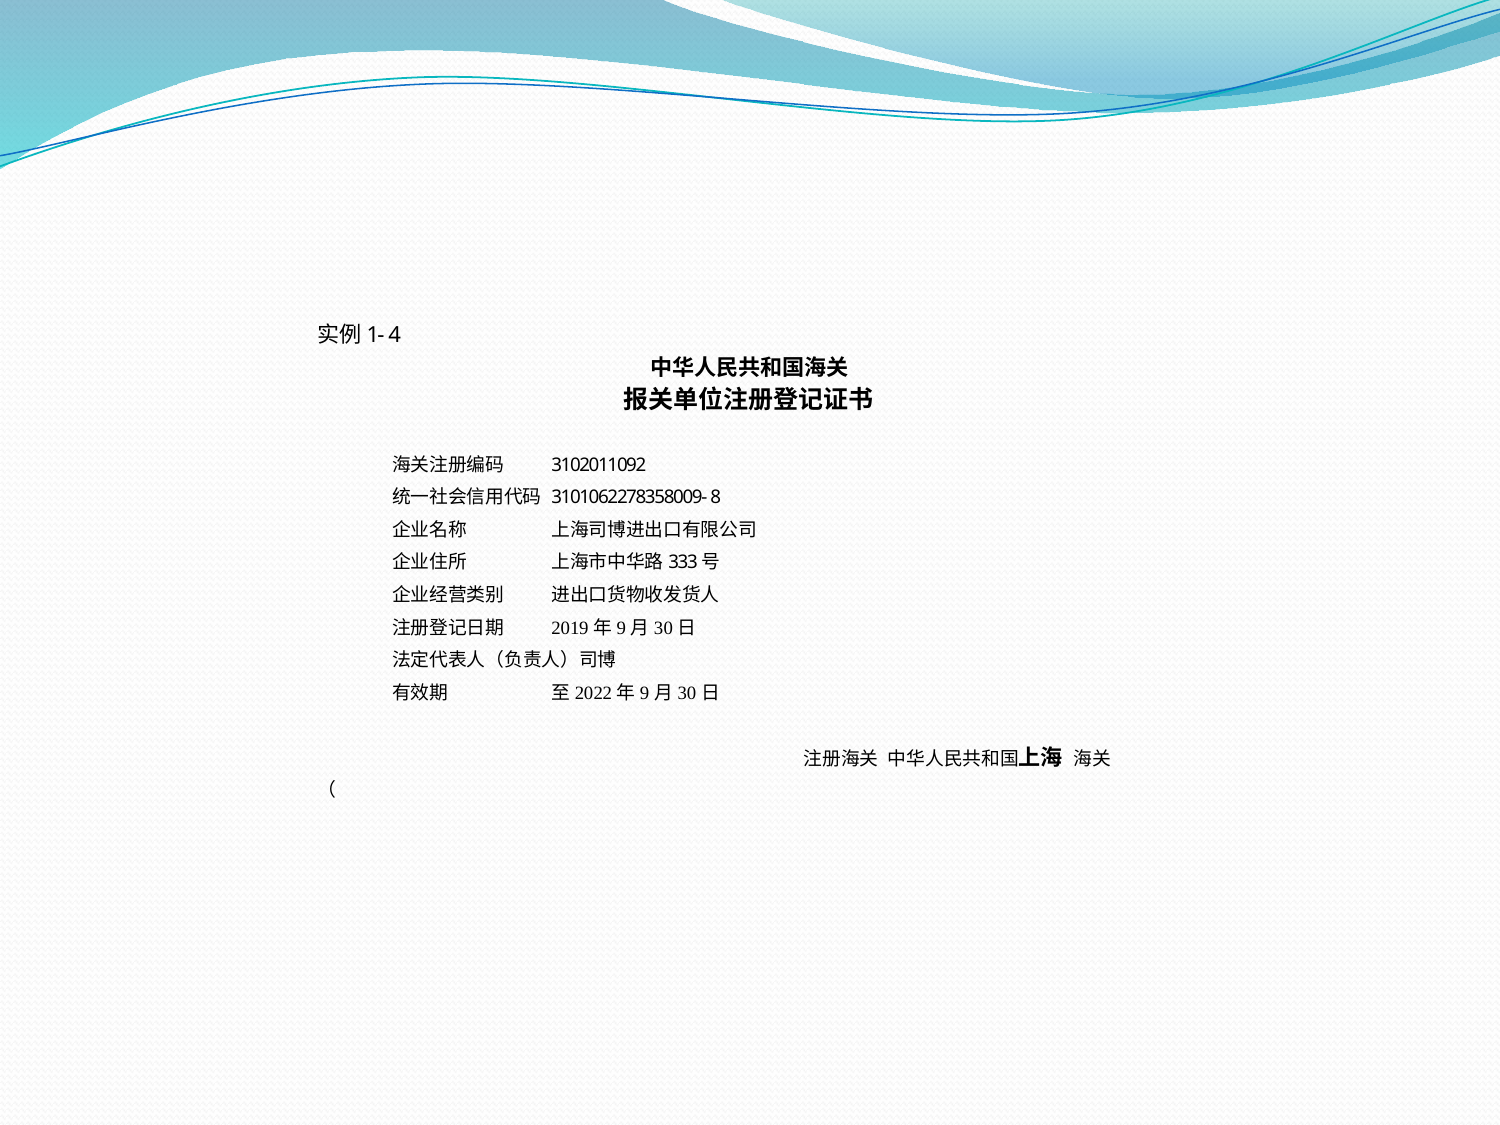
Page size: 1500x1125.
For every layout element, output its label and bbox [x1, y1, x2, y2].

picture [316, 318, 1183, 807]
